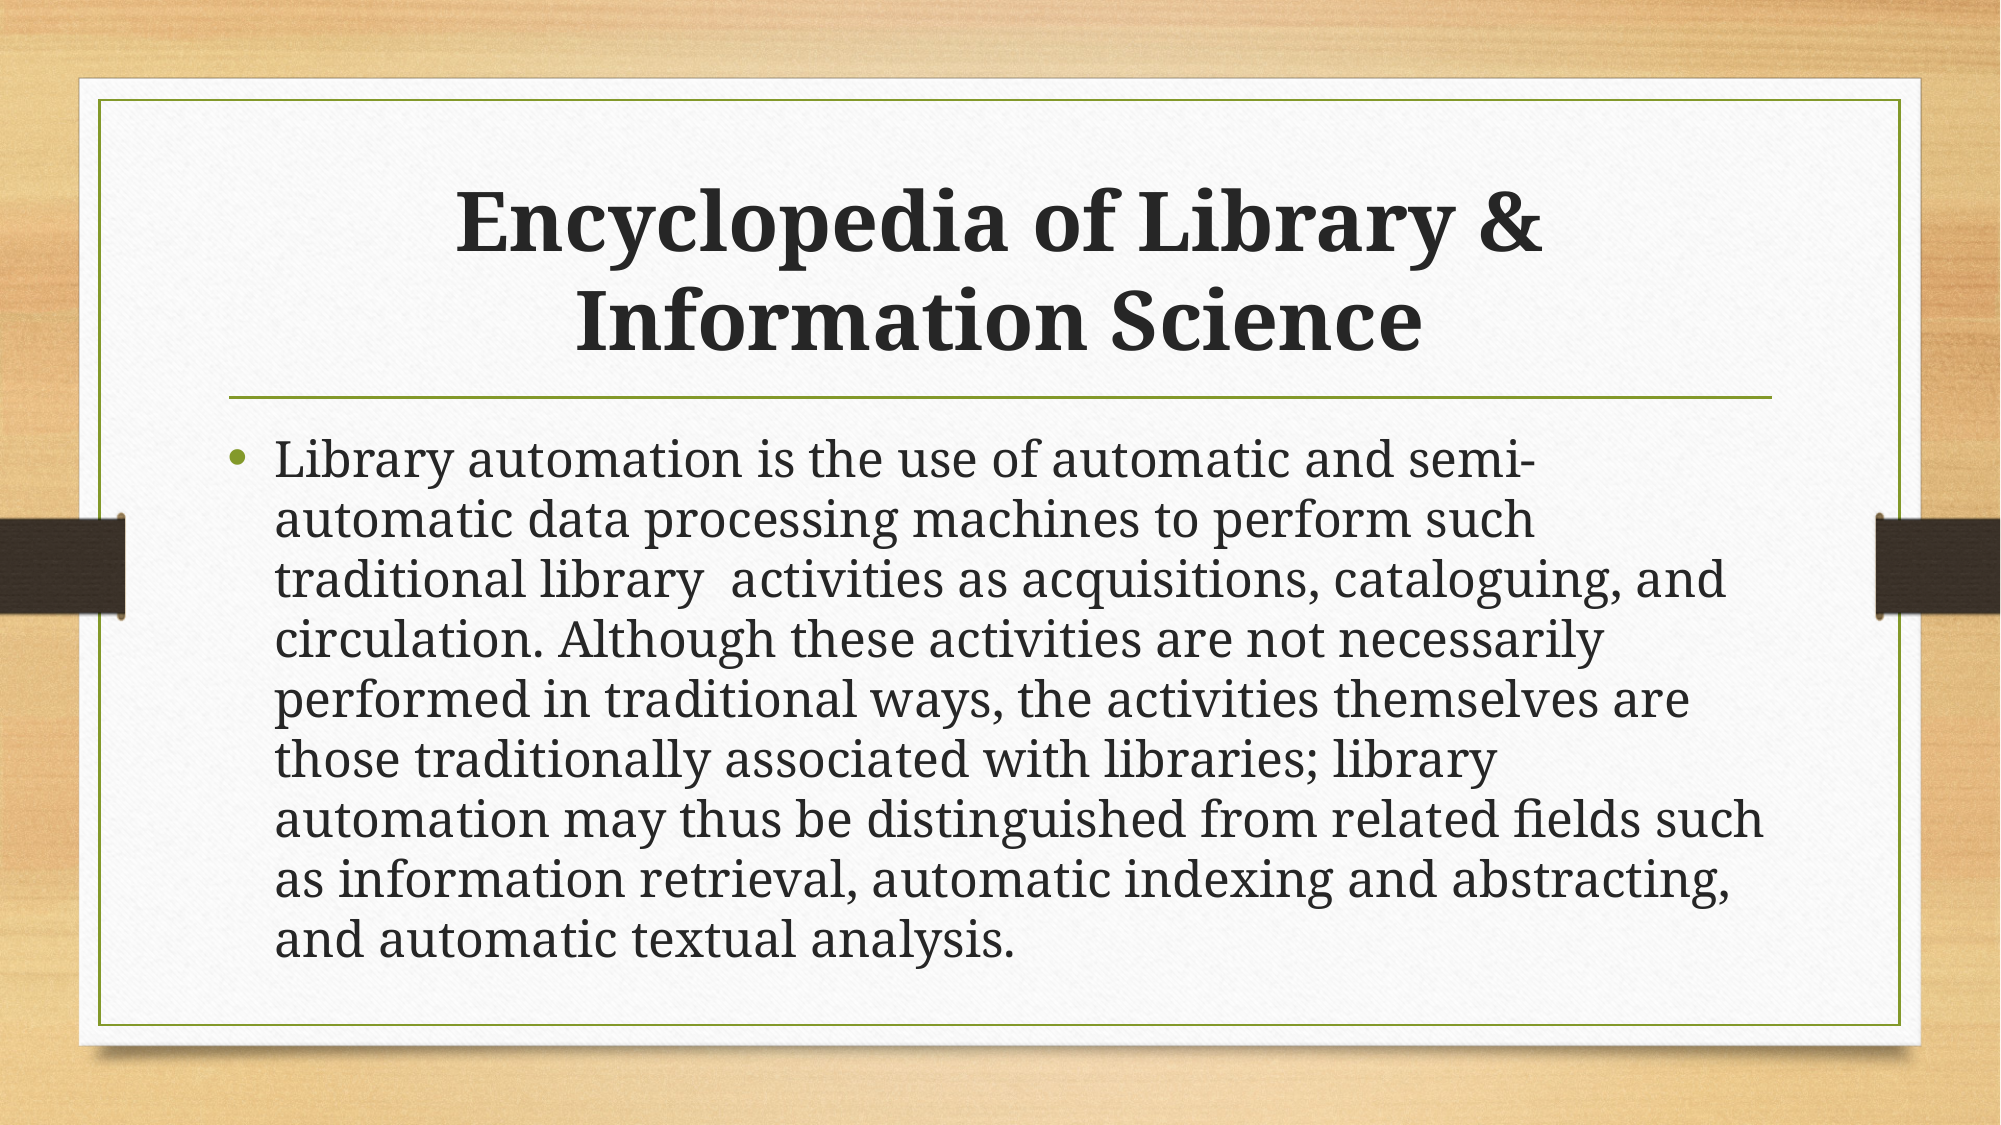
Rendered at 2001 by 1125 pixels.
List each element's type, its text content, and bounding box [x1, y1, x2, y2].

picture [0, 0, 2001, 1125]
title Encyclopedia of Library & Information Science [212, 161, 1788, 375]
list Library automation is the use of automatic and semi-automatic data processing machines to perform such traditional library activities as acquisitions, cataloguing, and circulation. Although these activities are not necessarily performed in traditional ways, the activities themselves are those traditionally associated with libraries; library automation may thus be distinguished from related fields such as information retrieval, automatic indexing and abstracting, and automatic textual analysis. [212, 419, 1788, 964]
